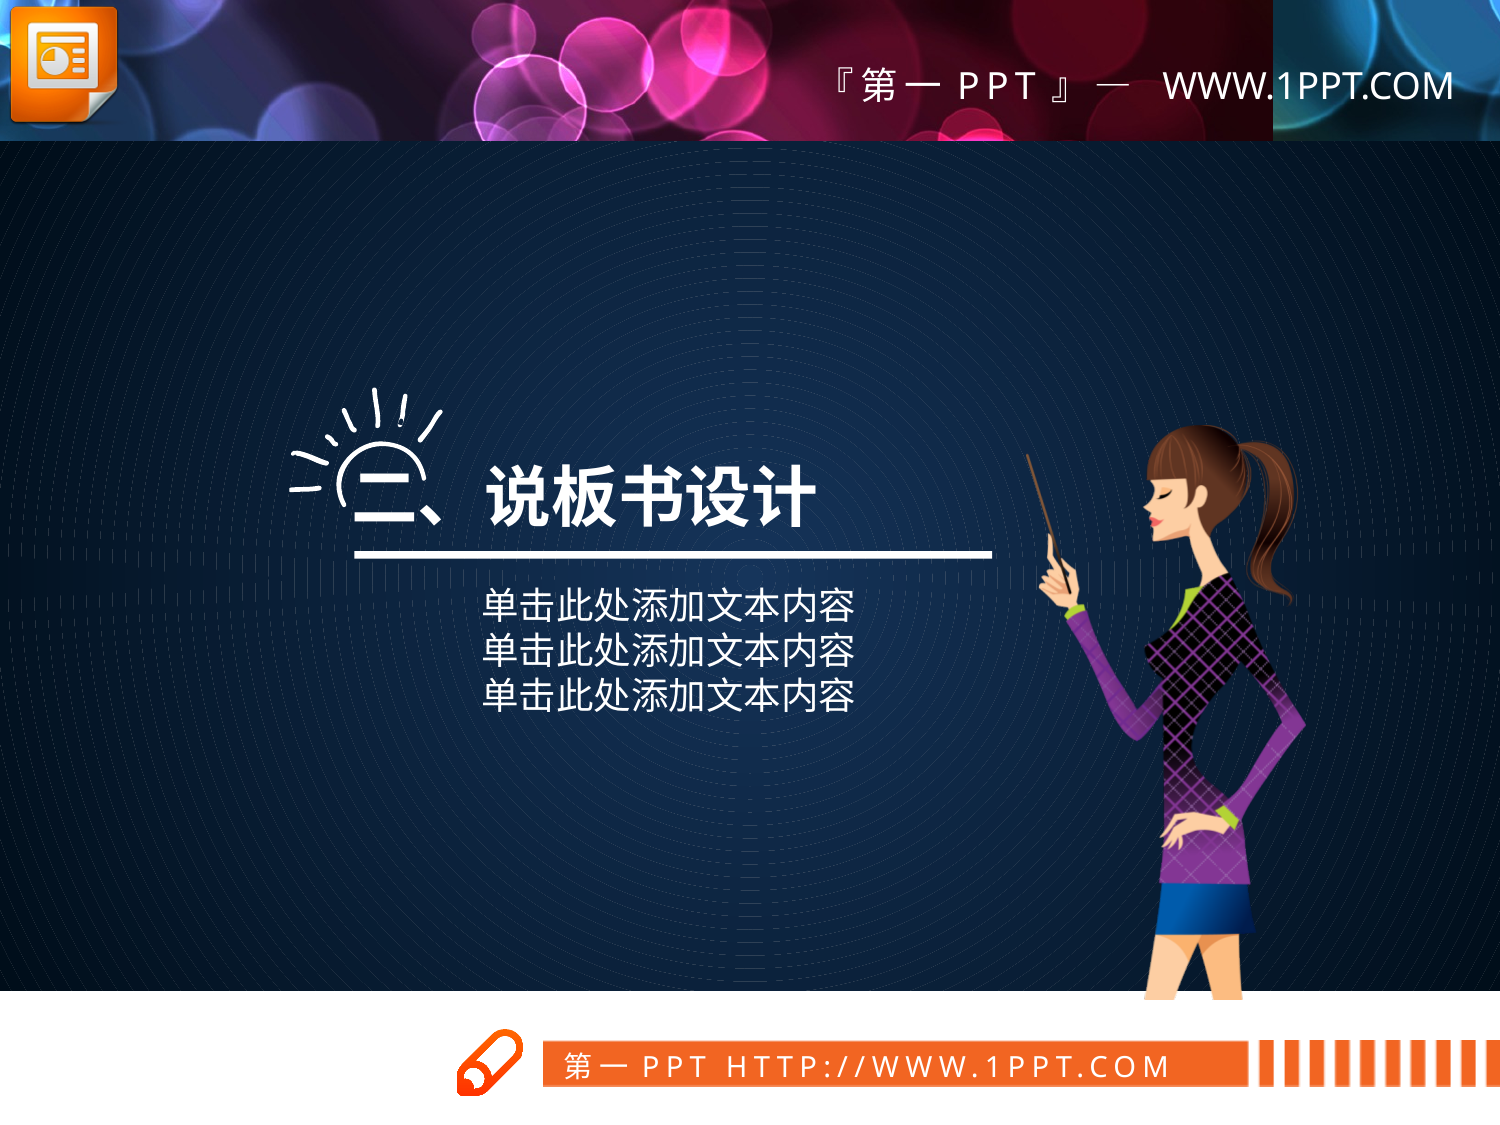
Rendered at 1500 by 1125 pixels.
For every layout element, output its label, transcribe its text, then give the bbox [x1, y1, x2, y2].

picture [0, 0, 1500, 141]
text_box [354, 551, 993, 559]
picture [543, 1040, 1500, 1087]
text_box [288, 386, 881, 544]
text_box 单击此处添加文本内容 单击此处添加文本内容 单击此处添加文本内容 [466, 574, 880, 725]
picture [1026, 425, 1306, 1000]
